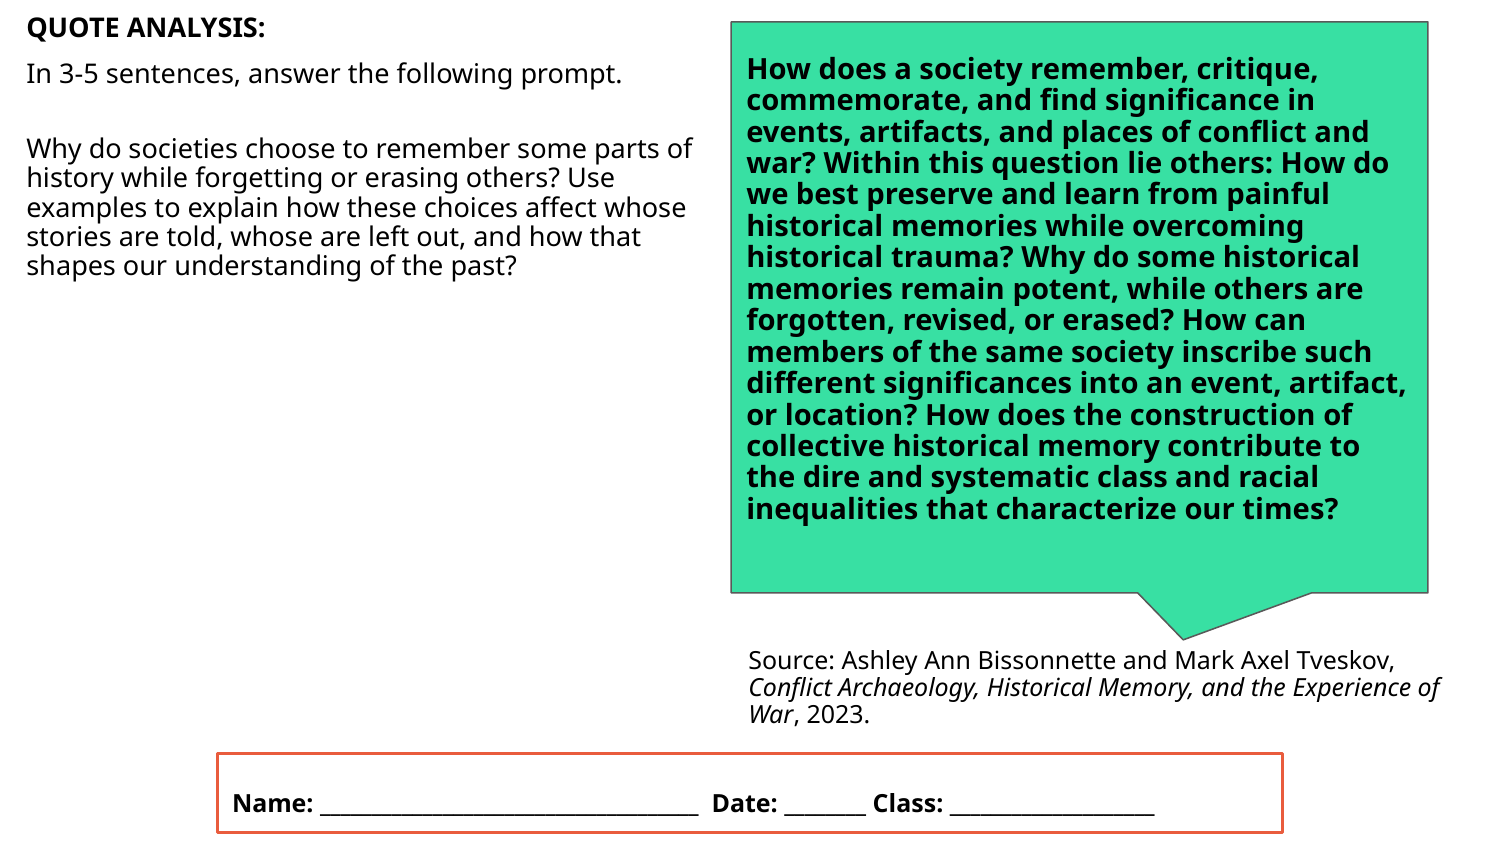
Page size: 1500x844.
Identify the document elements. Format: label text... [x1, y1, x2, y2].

text_box Source: Ashley Ann Bissonnette and Mark Axel Tveskov, Conflict Archaeology, Historical Memory, and the Experience of War, 2023. [733, 632, 1468, 744]
text_box Name: _____________________________________ Date: ________ Class: ____________________ [217, 753, 1283, 833]
text_box QUOTE ANALYSIS: In 3-5 sentences, answer the following prompt. Why do societies choose to remember some parts of history while forgetting or erasing others? Use examples to explain how these choices affect whose stories are told, whose are left out, and how that shapes our understanding of the past? [15, 8, 732, 572]
text_box How does a society remember, critique, commemorate, and find significance in events, artifacts, and places of conflict and war? Within this question lie others: How do we best preserve and learn from painful historical memories while overcoming historical trauma? Why do some historical memories remain potent, while others are forgotten, revised, or erased? How can members of the same society inscribe such different significances into an event, artifact, or location? How does the construction of collective historical memory contribute to the dire and systematic class and racial inequalities that characterize our times? [731, 21, 1428, 632]
